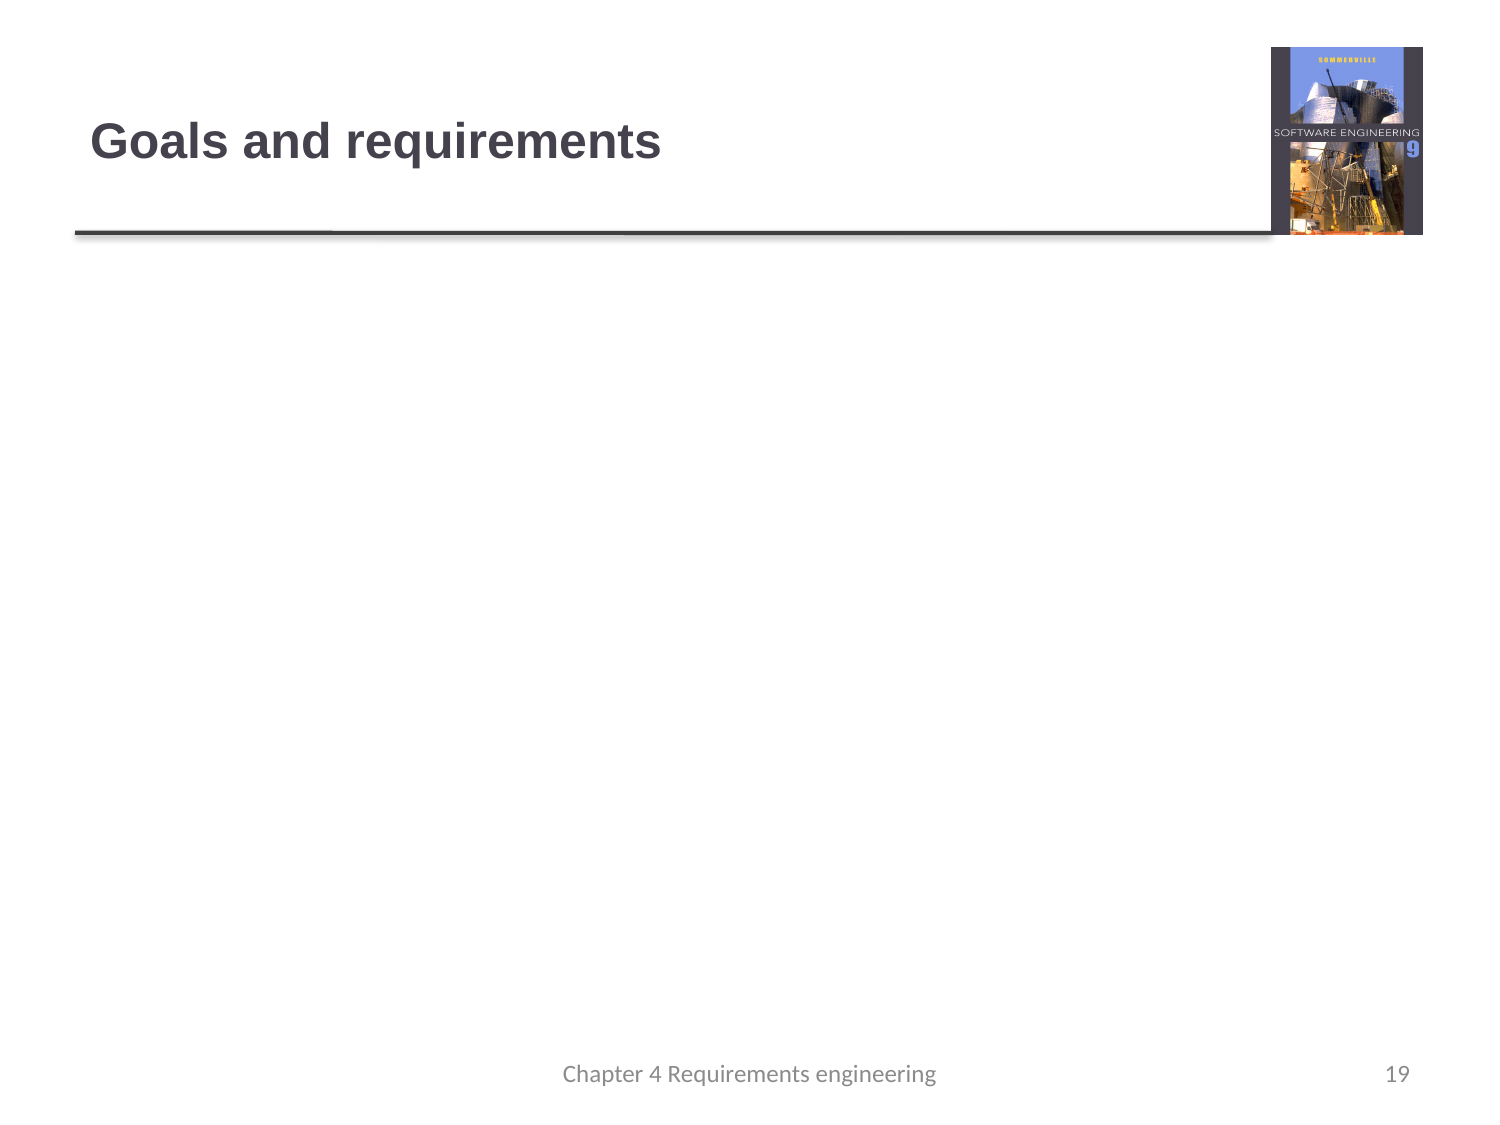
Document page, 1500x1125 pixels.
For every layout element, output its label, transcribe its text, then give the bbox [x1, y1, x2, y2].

picture [1272, 47, 1423, 235]
slide_number 19 [1074, 1042, 1425, 1103]
footer Chapter 4 Requirements engineering [512, 1042, 988, 1103]
title Goals and requirements [74, 44, 1272, 233]
